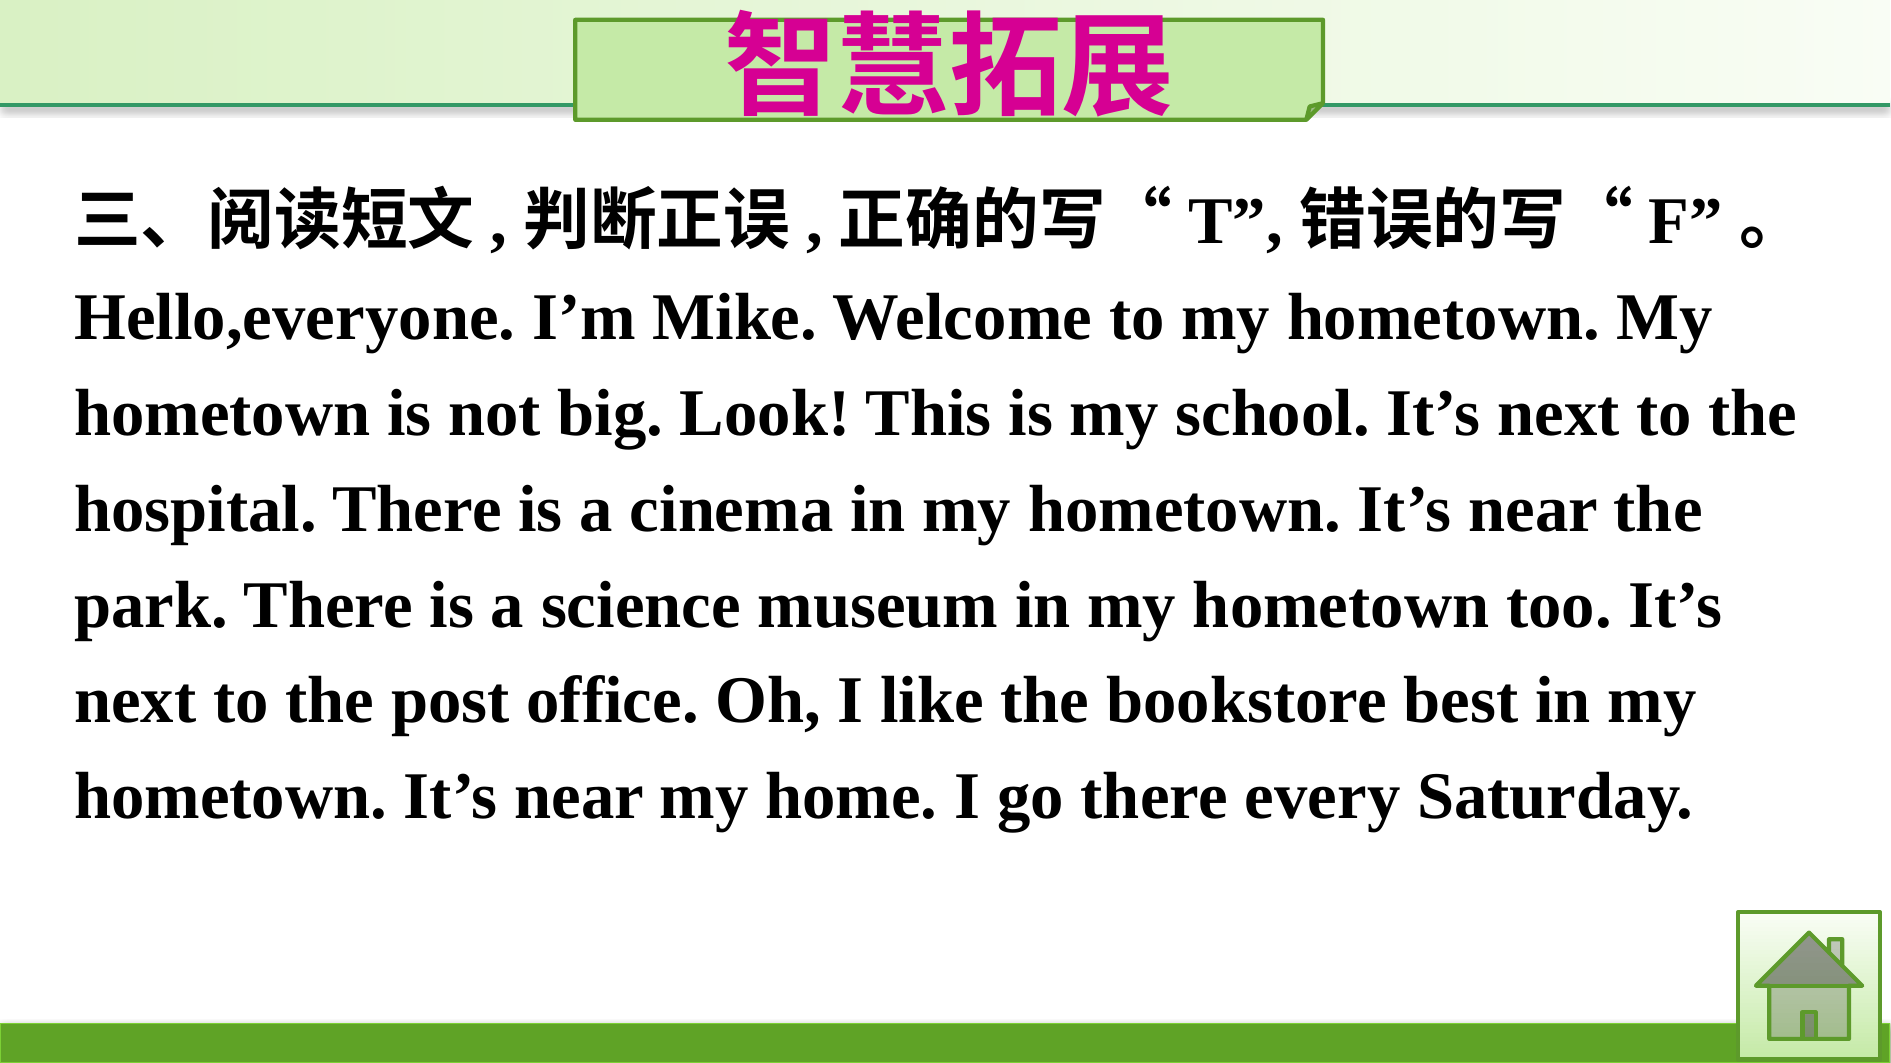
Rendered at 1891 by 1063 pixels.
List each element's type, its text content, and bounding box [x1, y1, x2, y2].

text_box 三、阅读短文,判断正误,正确的写“T”,错误的写“F”。 Hello,everyone. I’m Mike. Welcome to my hometown. My hometown is not big. Look! This is my school. It’s next to the hospital. There is a cinema in my hometown. It’s near the park. There is a science museum in my hometown too. It’s next to the post office. Oh, I like the bookstore best in my hometown. It’s near my home. I go there every Saturday. [59, 153, 1833, 840]
text_box 智慧拓展 [573, 17, 1326, 122]
